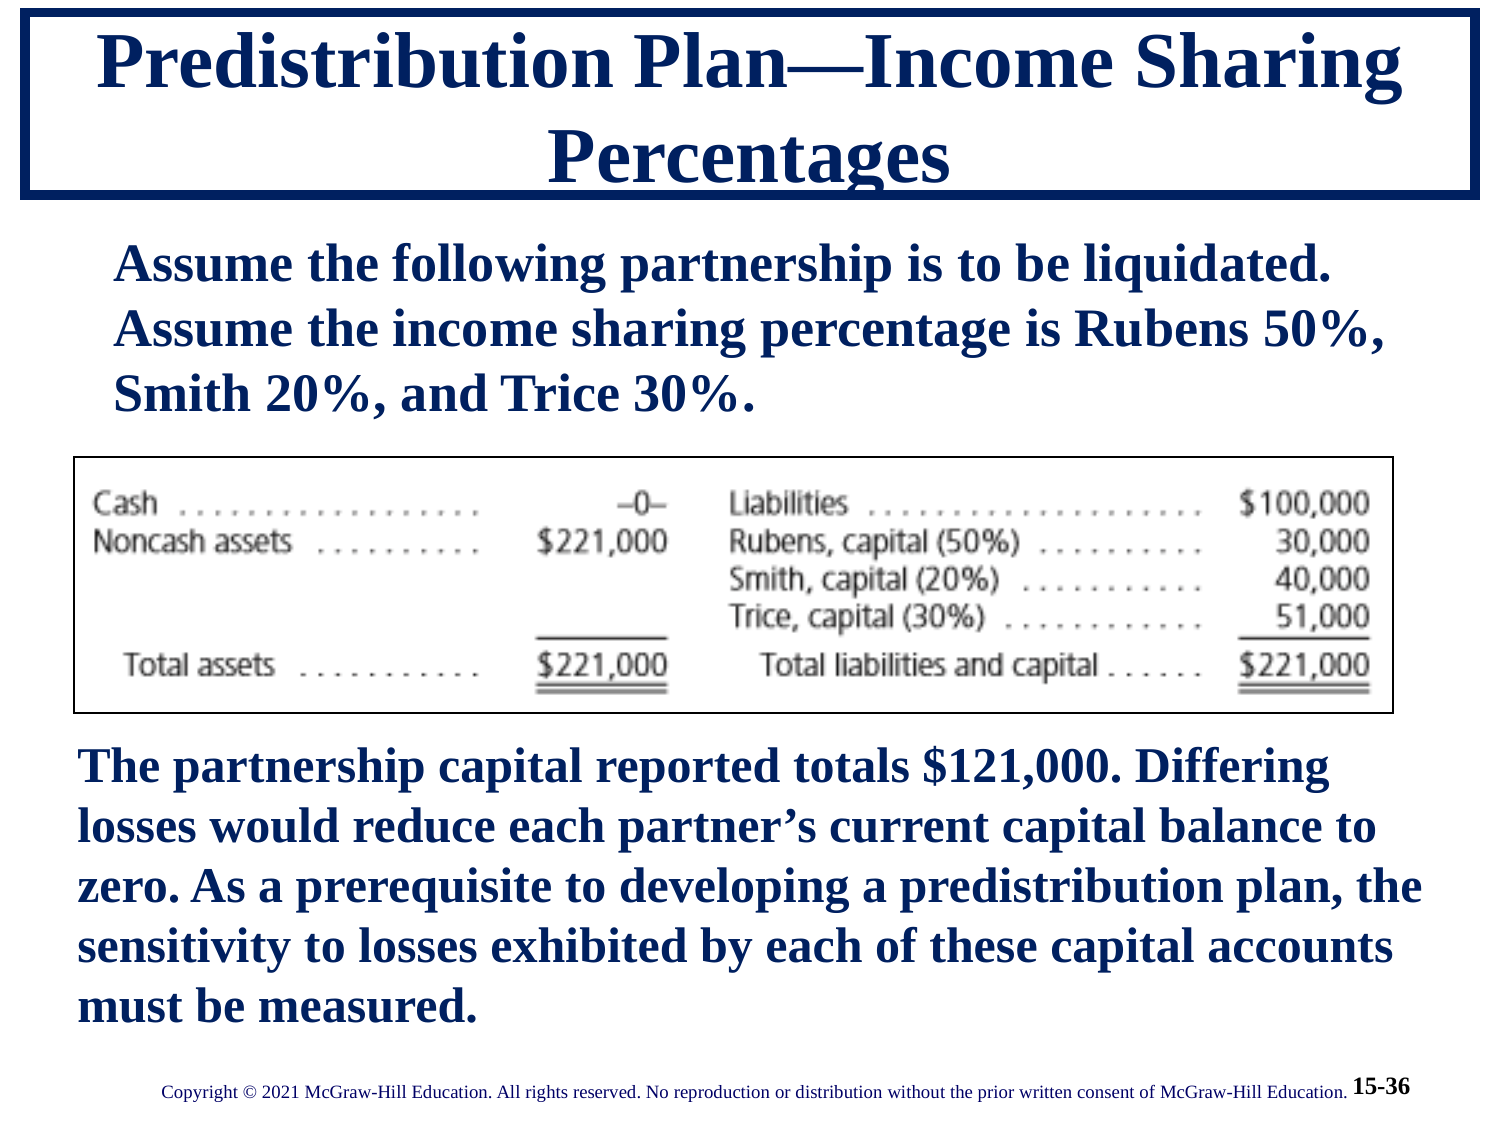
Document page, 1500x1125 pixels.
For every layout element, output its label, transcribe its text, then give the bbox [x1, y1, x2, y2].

title Predistribution Plan—Income Sharing Percentages [20, 8, 1480, 200]
picture [74, 457, 1393, 713]
text_box Assume the following partnership is to be liquidated. Assume the income sharing percentage is Rubens 50%, Smith 20%, and Trice 30%. [74, 187, 1425, 463]
text_box The partnership capital reported totals $121,000. Differing losses would reduce each partner’s current capital balance to zero. As a prerequisite to developing a predistribution plan, the sensitivity to losses exhibited by each of these capital accounts must be measured. [62, 724, 1450, 1040]
text_box Copyright © 2021 McGraw-Hill Education. All rights reserved. No reproduction or distribution without the prior written consent of McGraw-Hill Education. [81, 1072, 1429, 1110]
